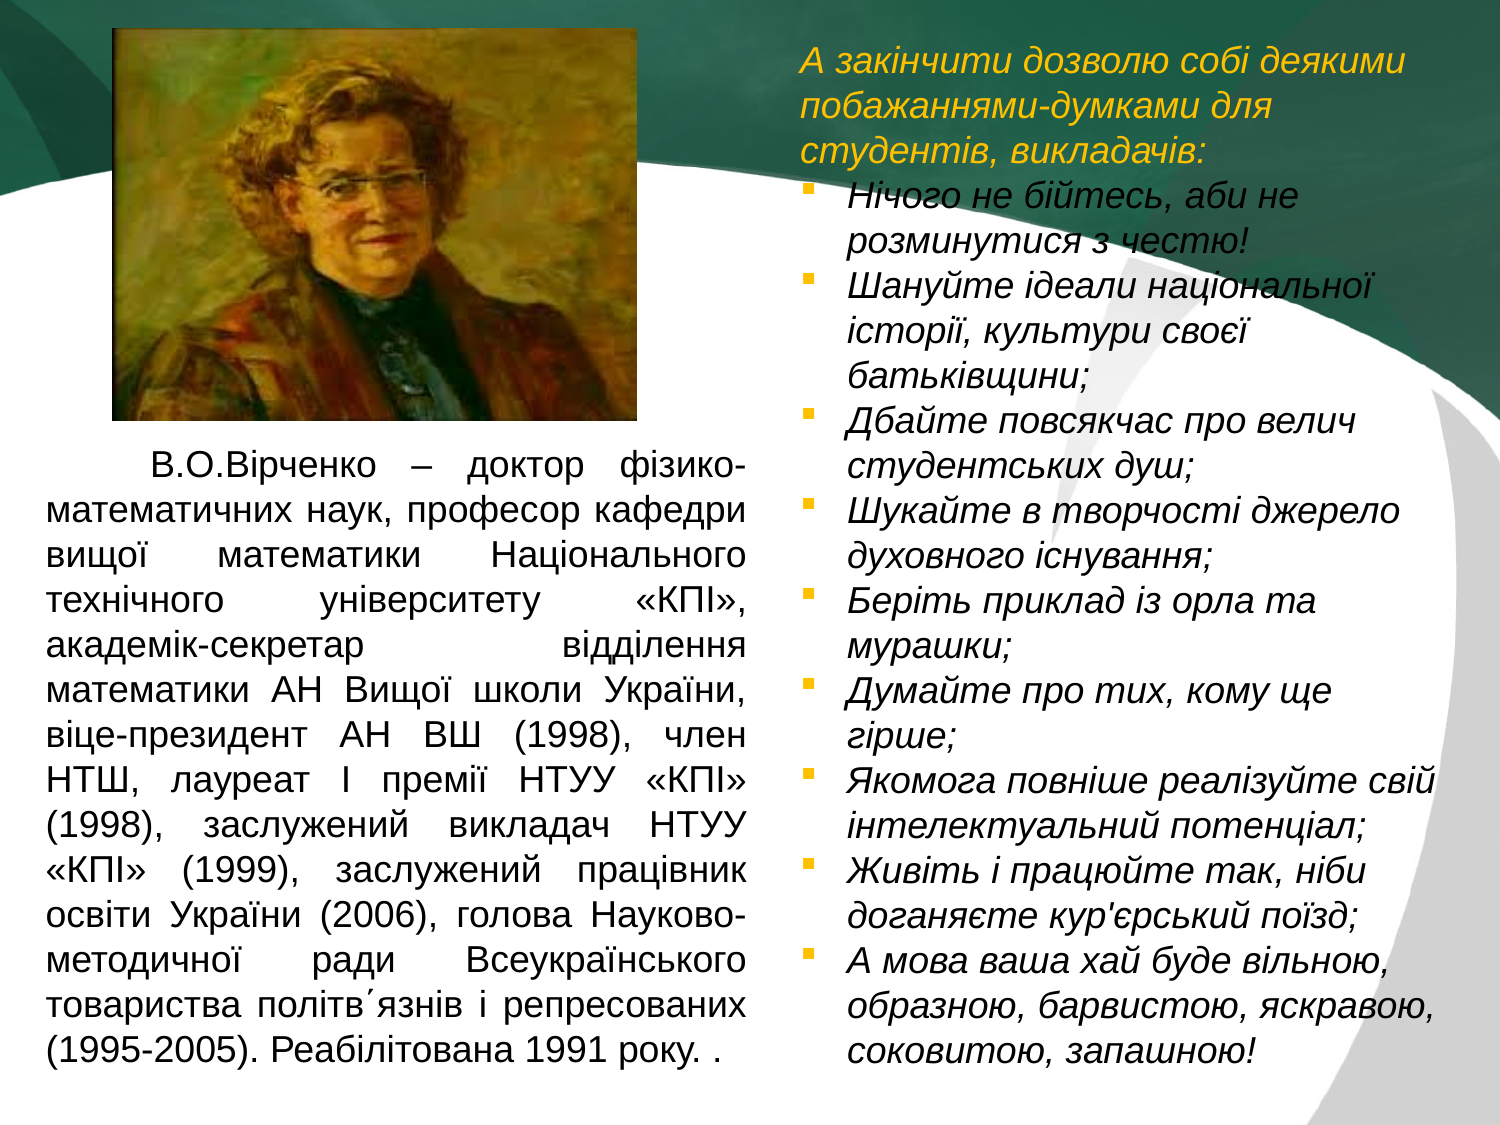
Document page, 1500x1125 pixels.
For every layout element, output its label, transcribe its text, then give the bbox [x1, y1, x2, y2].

picture [0, 0, 1500, 1125]
text_box А закінчити дозволю собі деякими побажаннями-думками для студентів, викладачів: Нічого не бійтесь, аби не розминутися з честю! Шануйте ідеали національної історії, культури своєї батьківщини; Дбайте повсякчас про велич студентських душ; Шукайте в творчості джерело духовного існування; Беріть приклад із орла та мурашки; Думайте про тих, кому ще гірше; Якомога повніше реалізуйте свій інтелектуальний потенціал; Живіть і працюйте так, ніби доганяєте кур'єрський поїзд; А мова ваша хай буде вільною, образною, барвистою, яскравою, соковитою, запашною! [785, 28, 1465, 1124]
text_box В.О.Вірченко – доктор фізико-математичних наук, професор кафедри вищої математики Національного технічного університету «КПІ», академік-секретар відділення математики АН Вищої школи України, віце-президент АН ВШ (1998), член НТШ, лауреат І премії НТУУ «КПІ» (1998), заслужений викладач НТУУ «КПІ» (1999), заслужений працівник освіти України (2006), голова Науково-методичної ради Всеукраїнського товариства політв΄язнів і репресованих (1995-2005). Реабілітована 1991 року. . [30, 432, 762, 1078]
